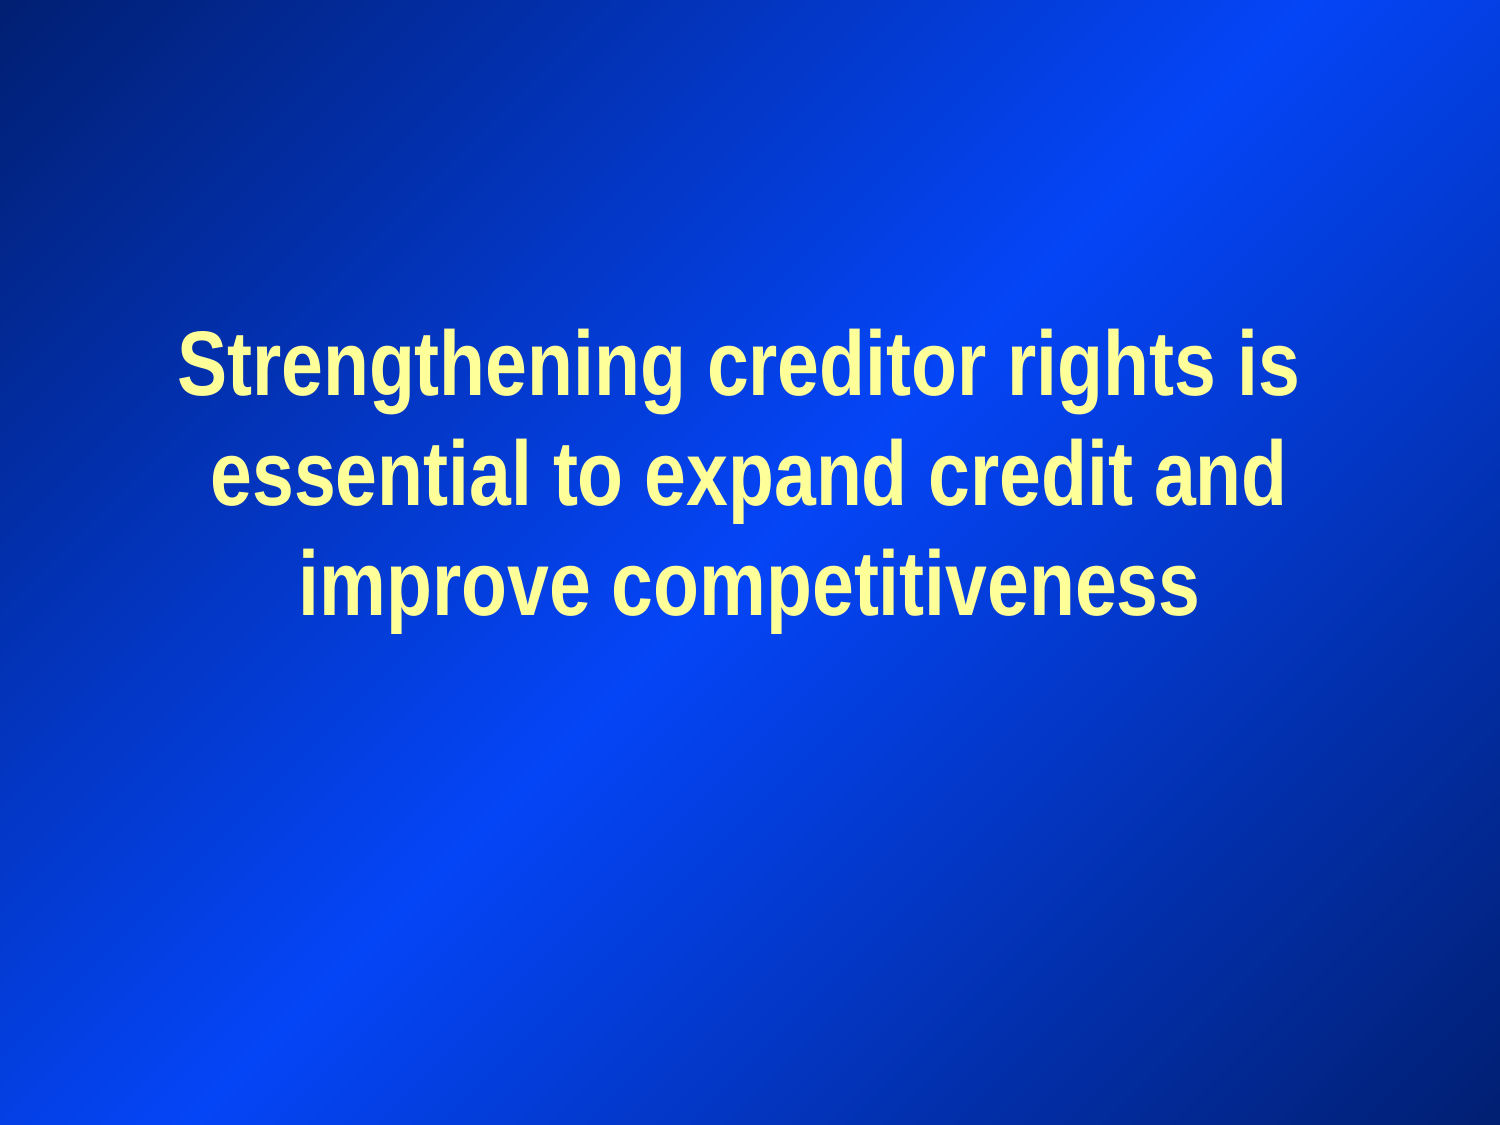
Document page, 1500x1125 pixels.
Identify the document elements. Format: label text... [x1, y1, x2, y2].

title Strengthening creditor rights is essential to expand credit and improve competitiveness [112, 374, 1388, 563]
